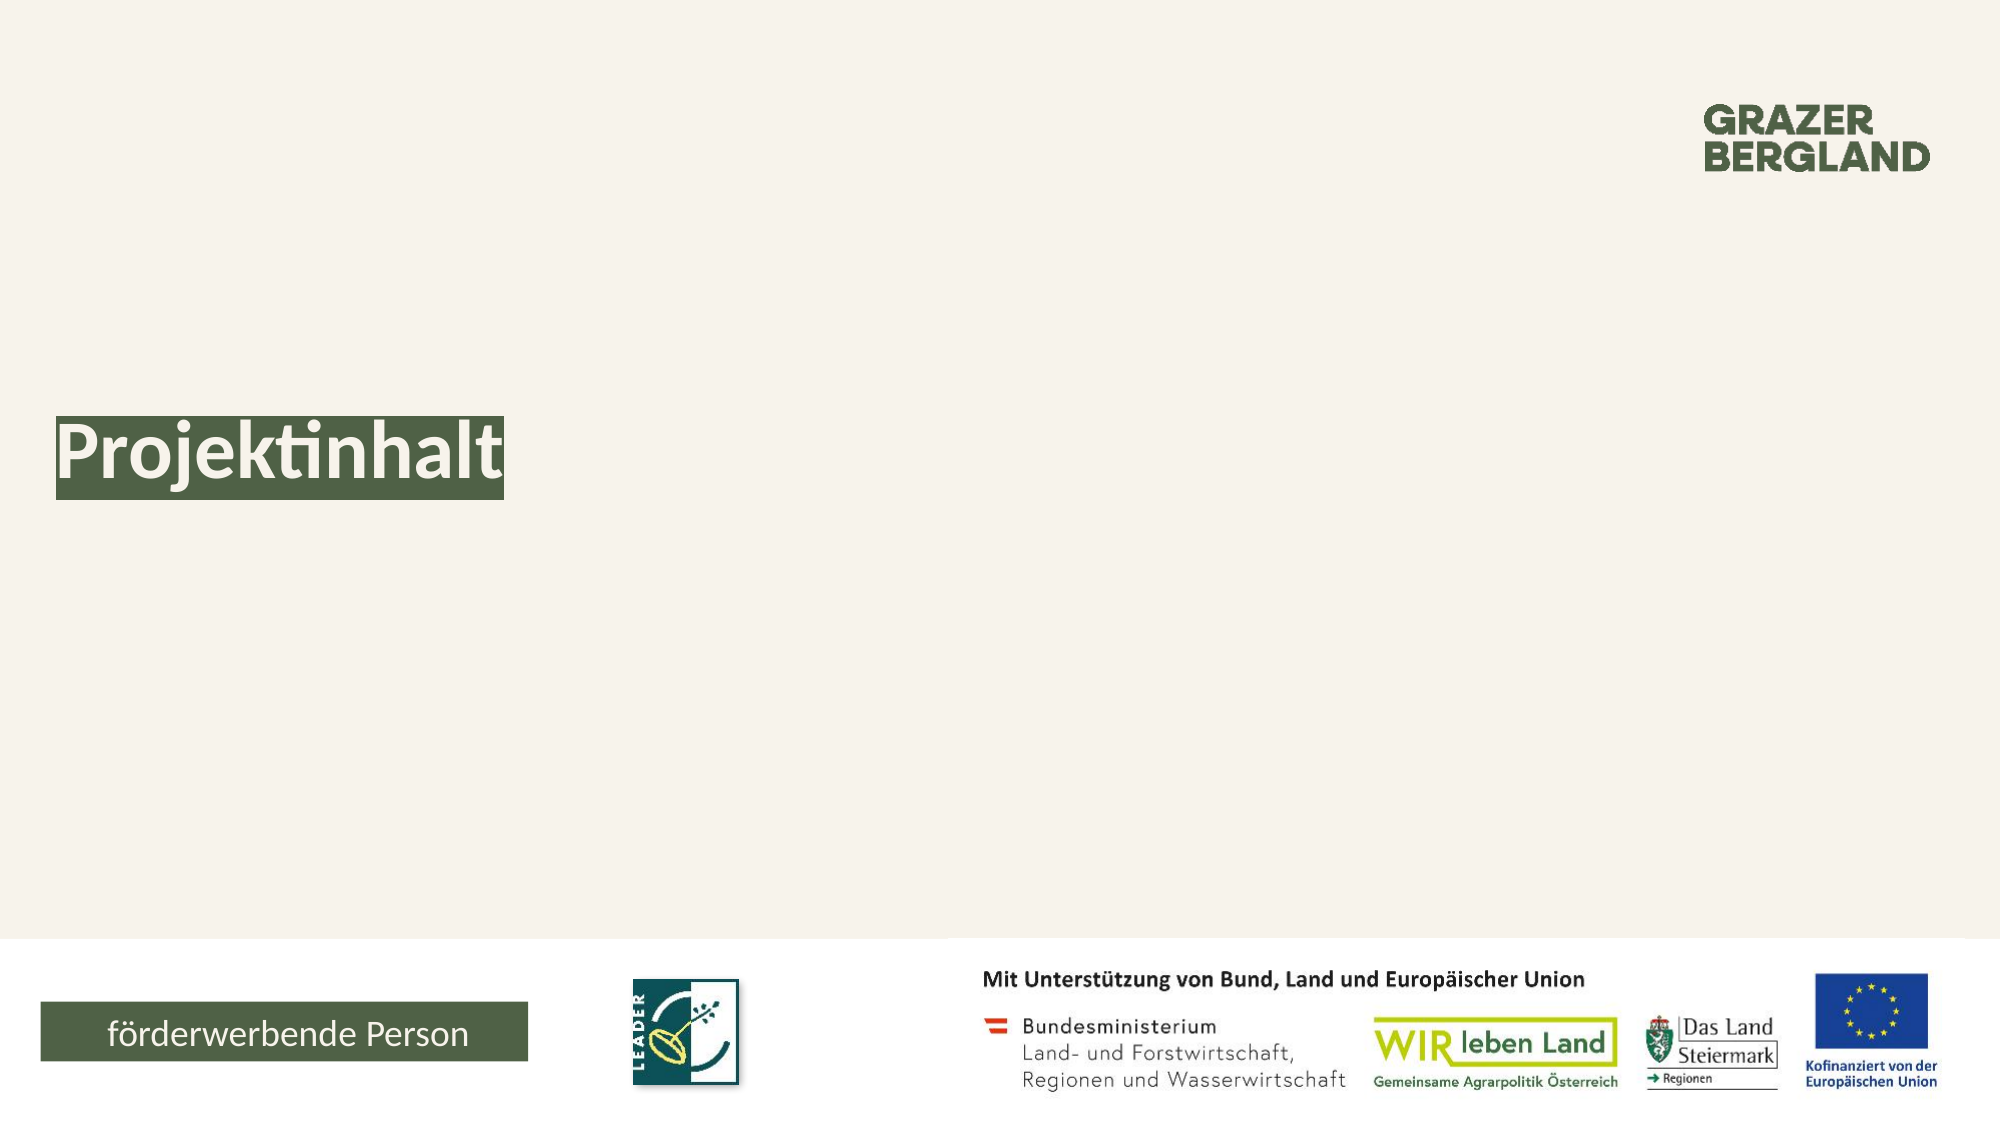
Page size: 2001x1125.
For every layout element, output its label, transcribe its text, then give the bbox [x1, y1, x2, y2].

picture [1704, 104, 1930, 172]
title Projektinhalt [40, 217, 1318, 505]
picture [948, 938, 1965, 1125]
picture [633, 979, 739, 1085]
